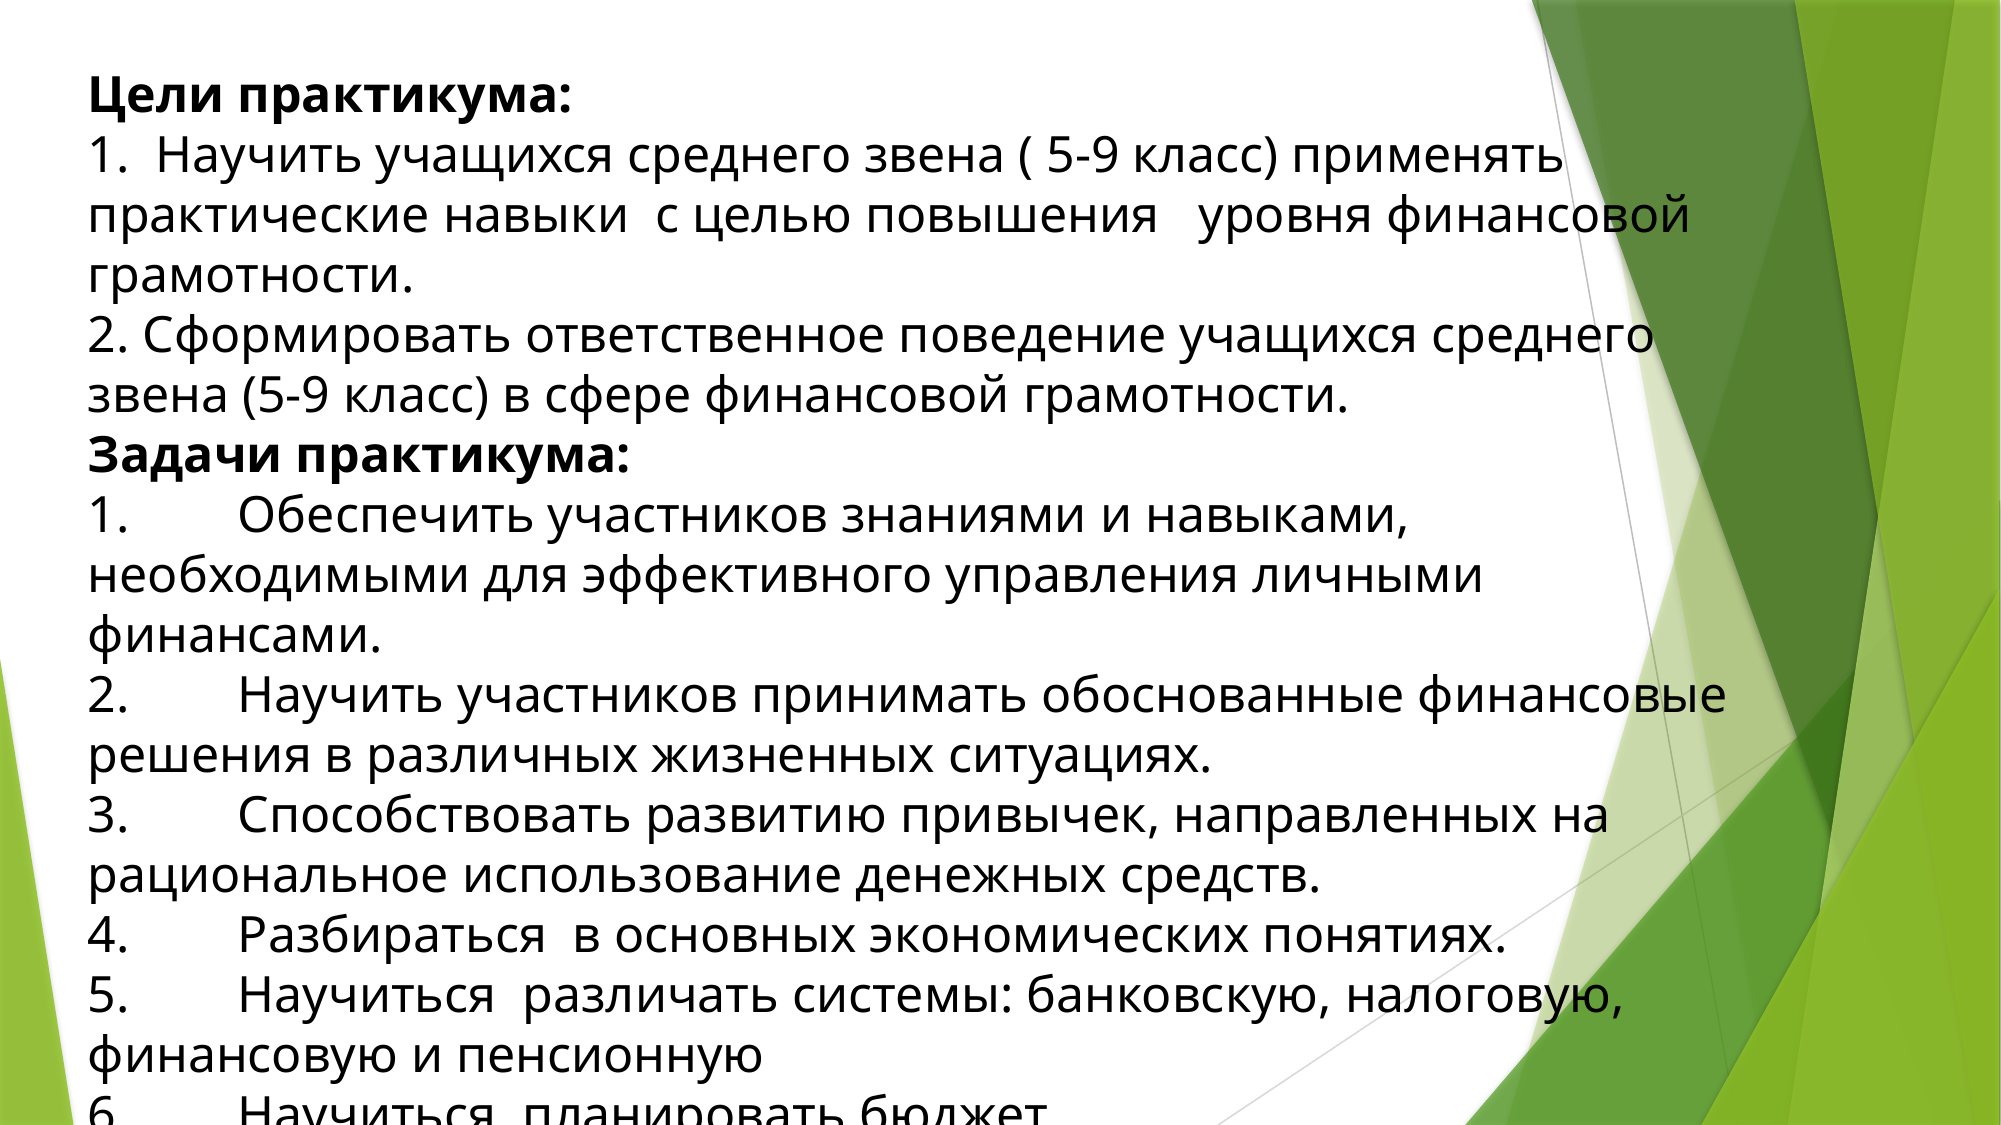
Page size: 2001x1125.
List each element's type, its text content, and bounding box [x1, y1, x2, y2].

text_box Цели практикума: 1. Научить учащихся среднего звена ( 5-9 класс) применять практические навыки с целью повышения уровня финансовой грамотности. 2. Сформировать ответственное поведение учащихся среднего звена (5-9 класс) в сфере финансовой грамотности. Задачи практикума: 1. Обеспечить участников знаниями и навыками, необходимыми для эффективного управления личными финансами. 2. Научить участников принимать обоснованные финансовые решения в различных жизненных ситуациях. 3. Способствовать развитию привычек, направленных на рациональное использование денежных средств. 4. Разбираться в основных экономических понятиях. 5. Научиться различать системы: банковскую, налоговую, финансовую и пенсионную 6. Научиться планировать бюджет [73, 55, 1800, 1125]
